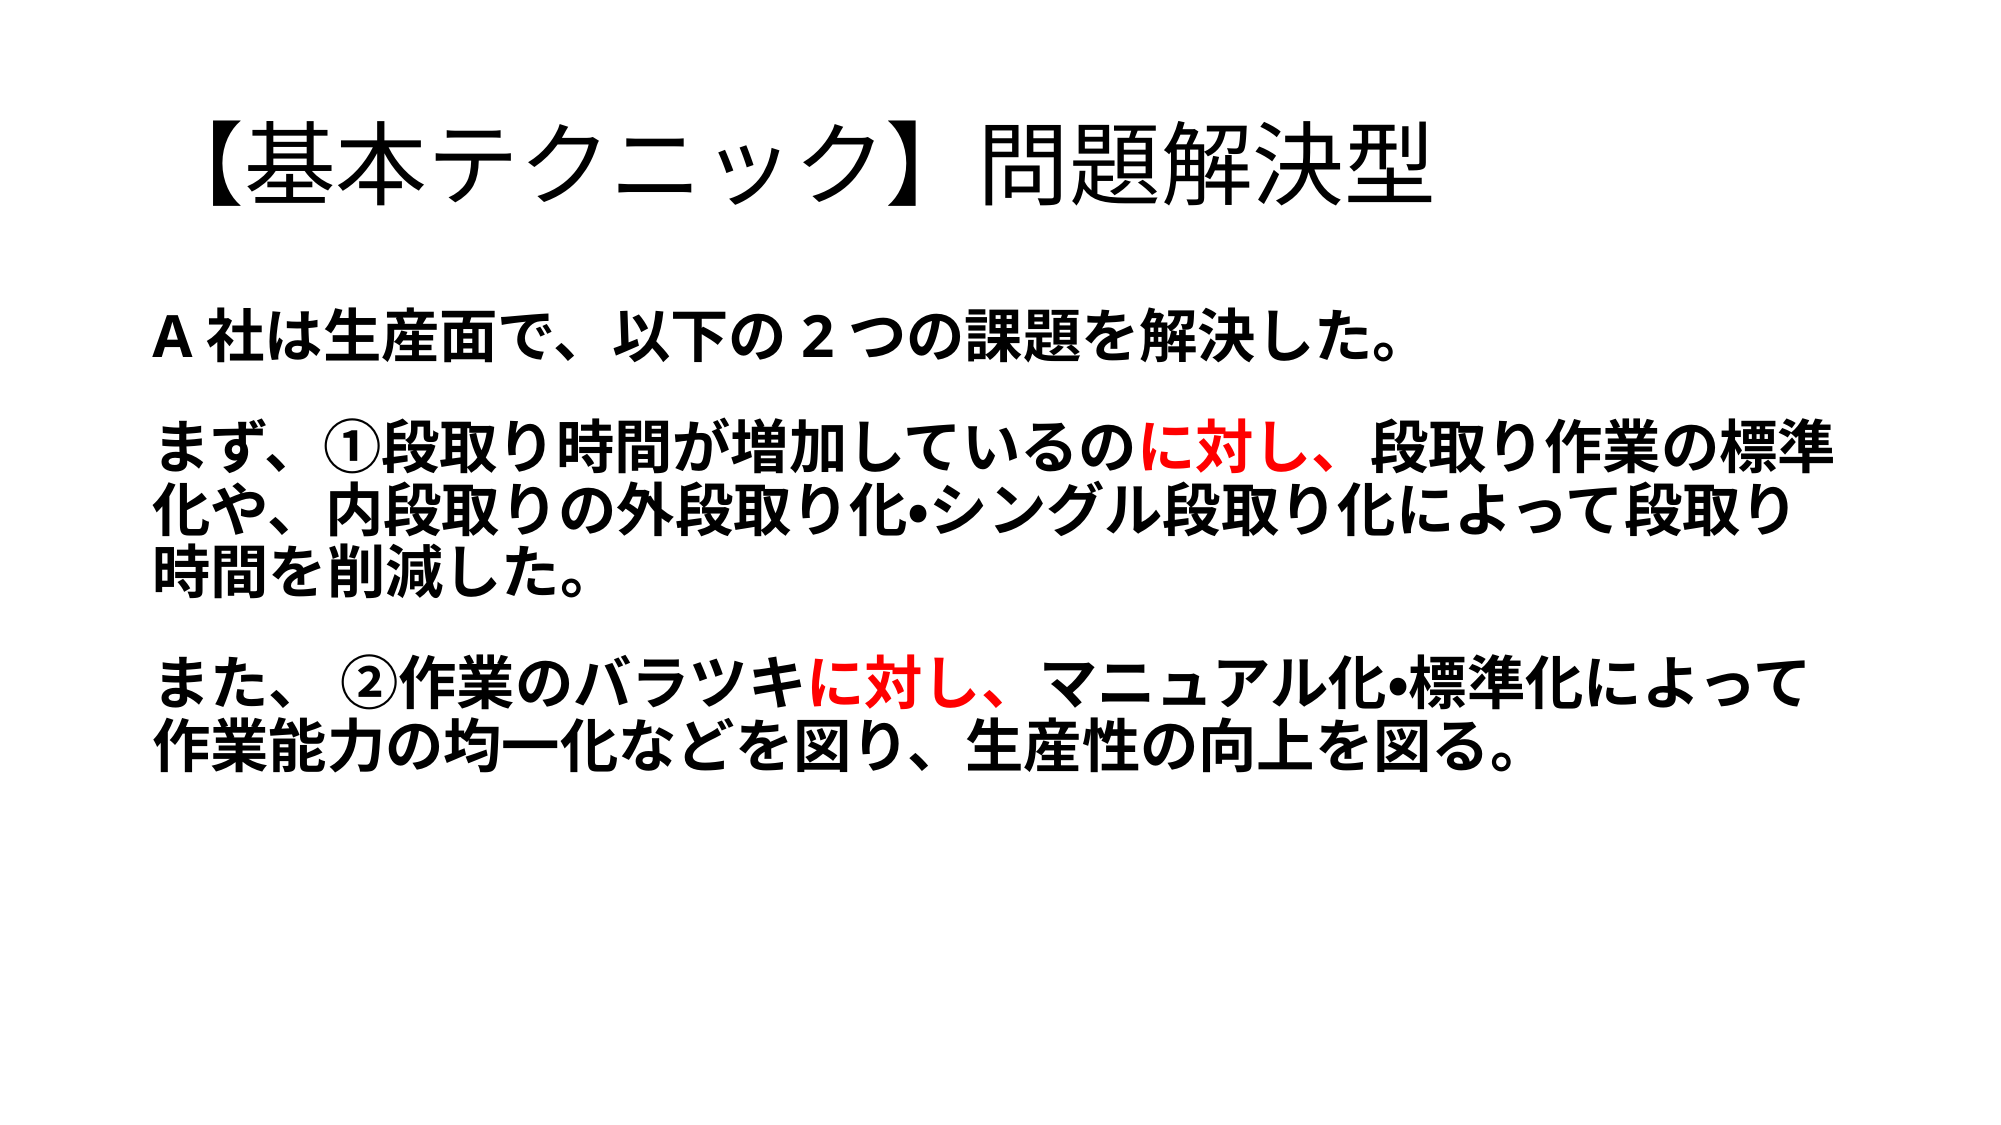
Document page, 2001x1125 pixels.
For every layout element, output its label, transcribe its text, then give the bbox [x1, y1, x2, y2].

list A社は生産面で、以下の2つの課題を解決した。 まず、①段取り時間が増加しているのに対し、段取り作業の標準化や、内段取りの外段取り化・シングル段取り化によって段取り時間を削減した。 また、 ②作業のバラツキに対し、マニュアル化・標準化によって作業能力の均一化などを図り、生産性の向上を図る。 [137, 299, 1863, 1014]
title 【基本テクニック】問題解決型 [137, 59, 1863, 278]
